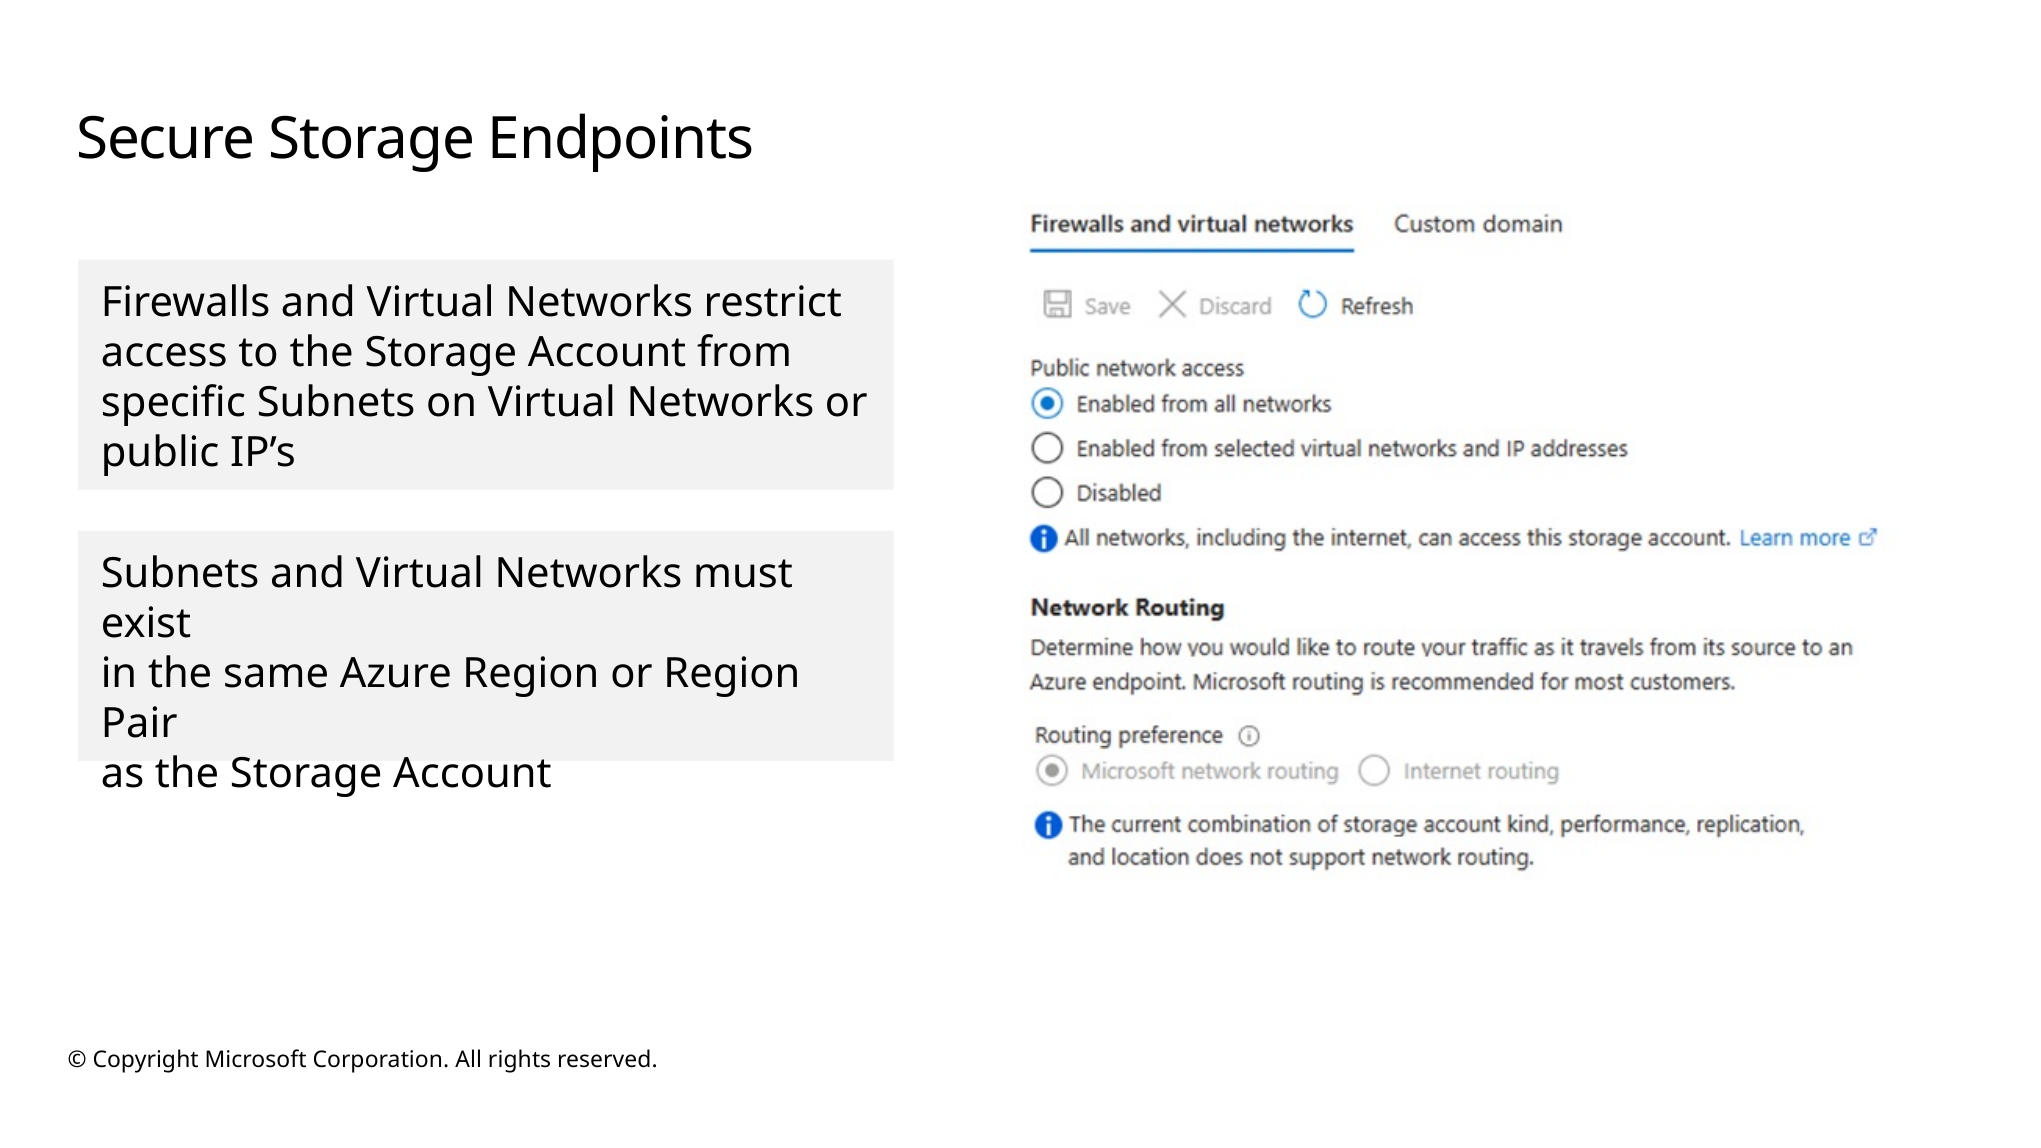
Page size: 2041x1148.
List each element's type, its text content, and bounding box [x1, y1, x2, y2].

picture [1021, 203, 1926, 912]
title Secure Storage Endpoints [76, 93, 1968, 230]
text_box Subnets and Virtual Networks must exist in the same Azure Region or Region Pair as the Storage Account [78, 530, 894, 761]
text_box Firewalls and Virtual Networks restrict access to the Storage Account from specific Subnets on Virtual Networks or public IP’s [78, 259, 894, 490]
